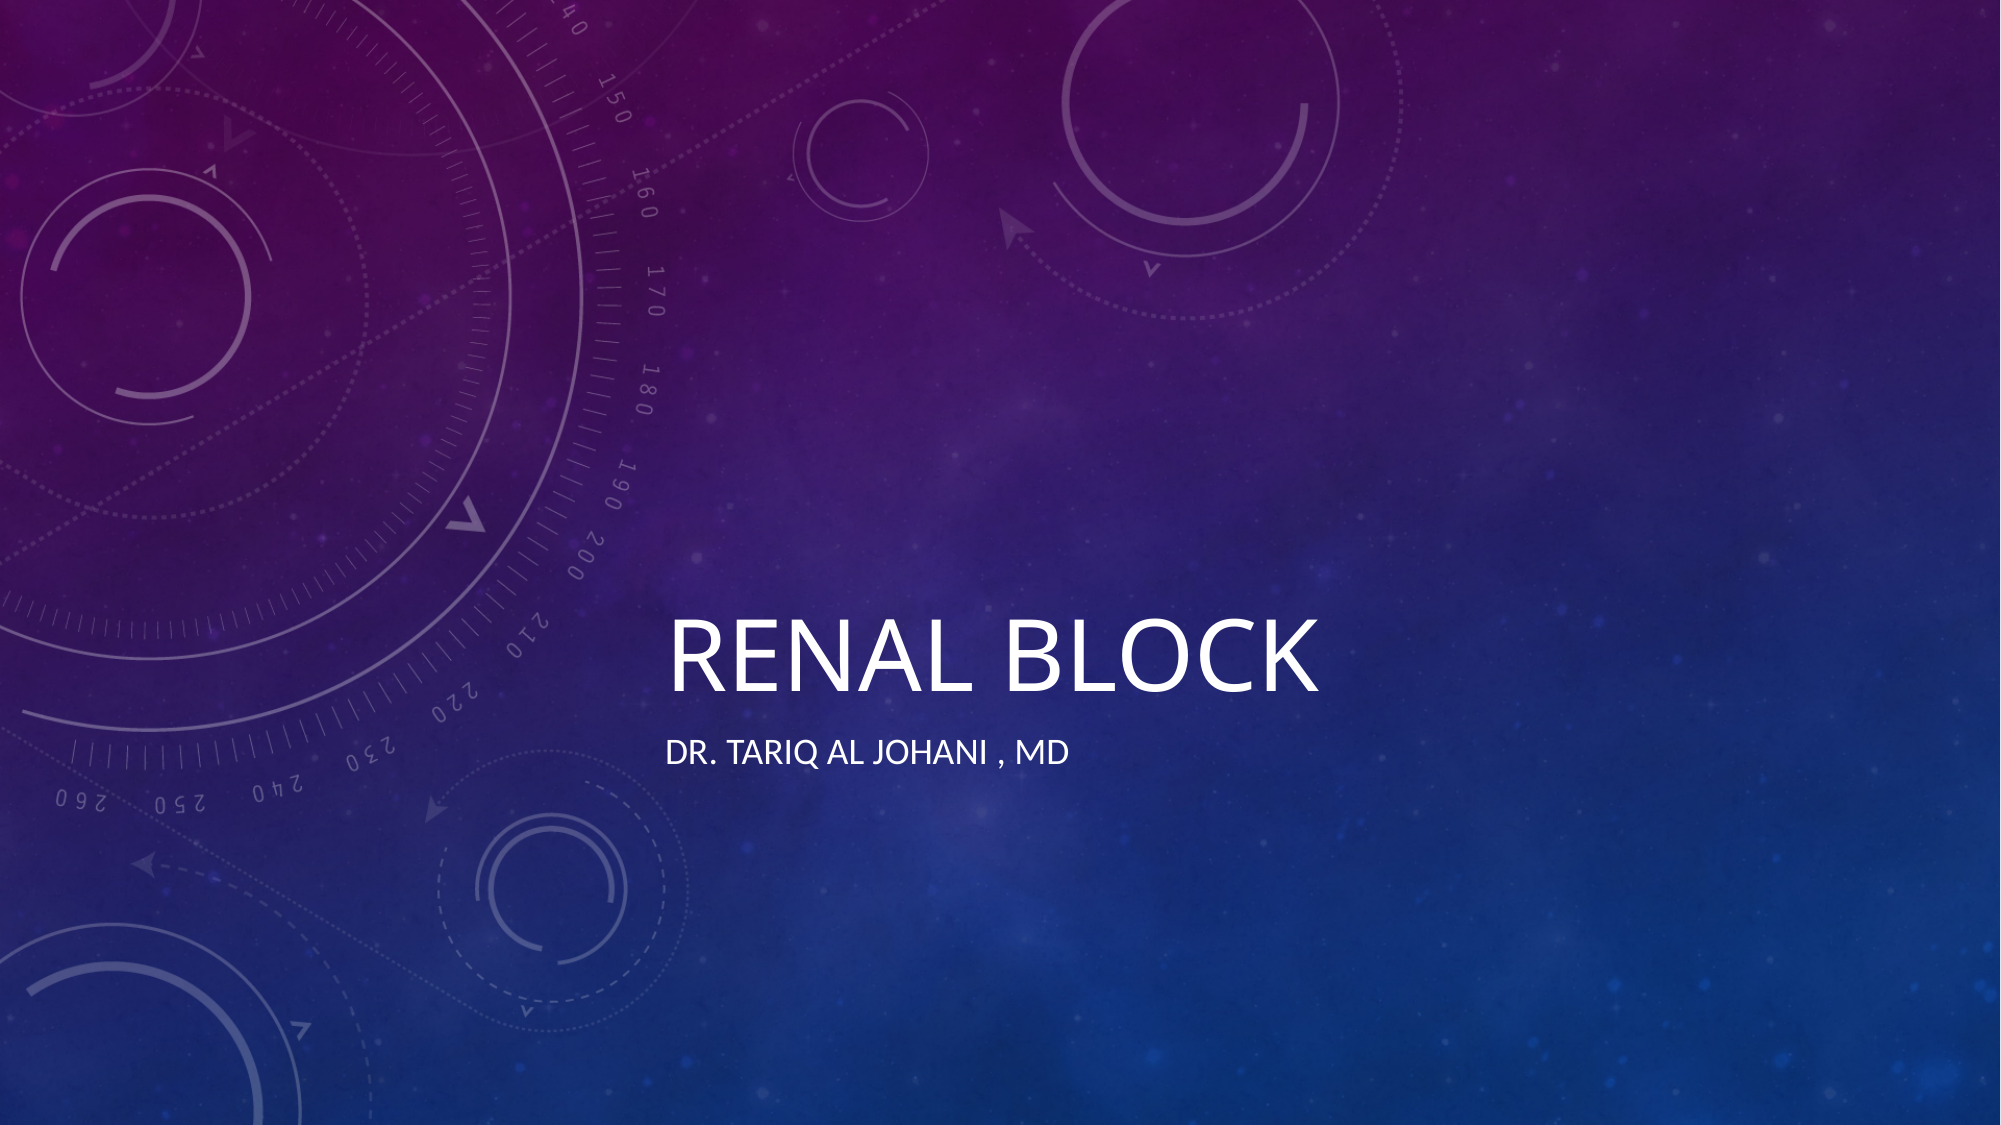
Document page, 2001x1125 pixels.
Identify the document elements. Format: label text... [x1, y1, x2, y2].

picture [0, 0, 2001, 1125]
subtitle Dr. tariq al johani , md [650, 719, 1831, 950]
title Renal block [650, 322, 1831, 719]
